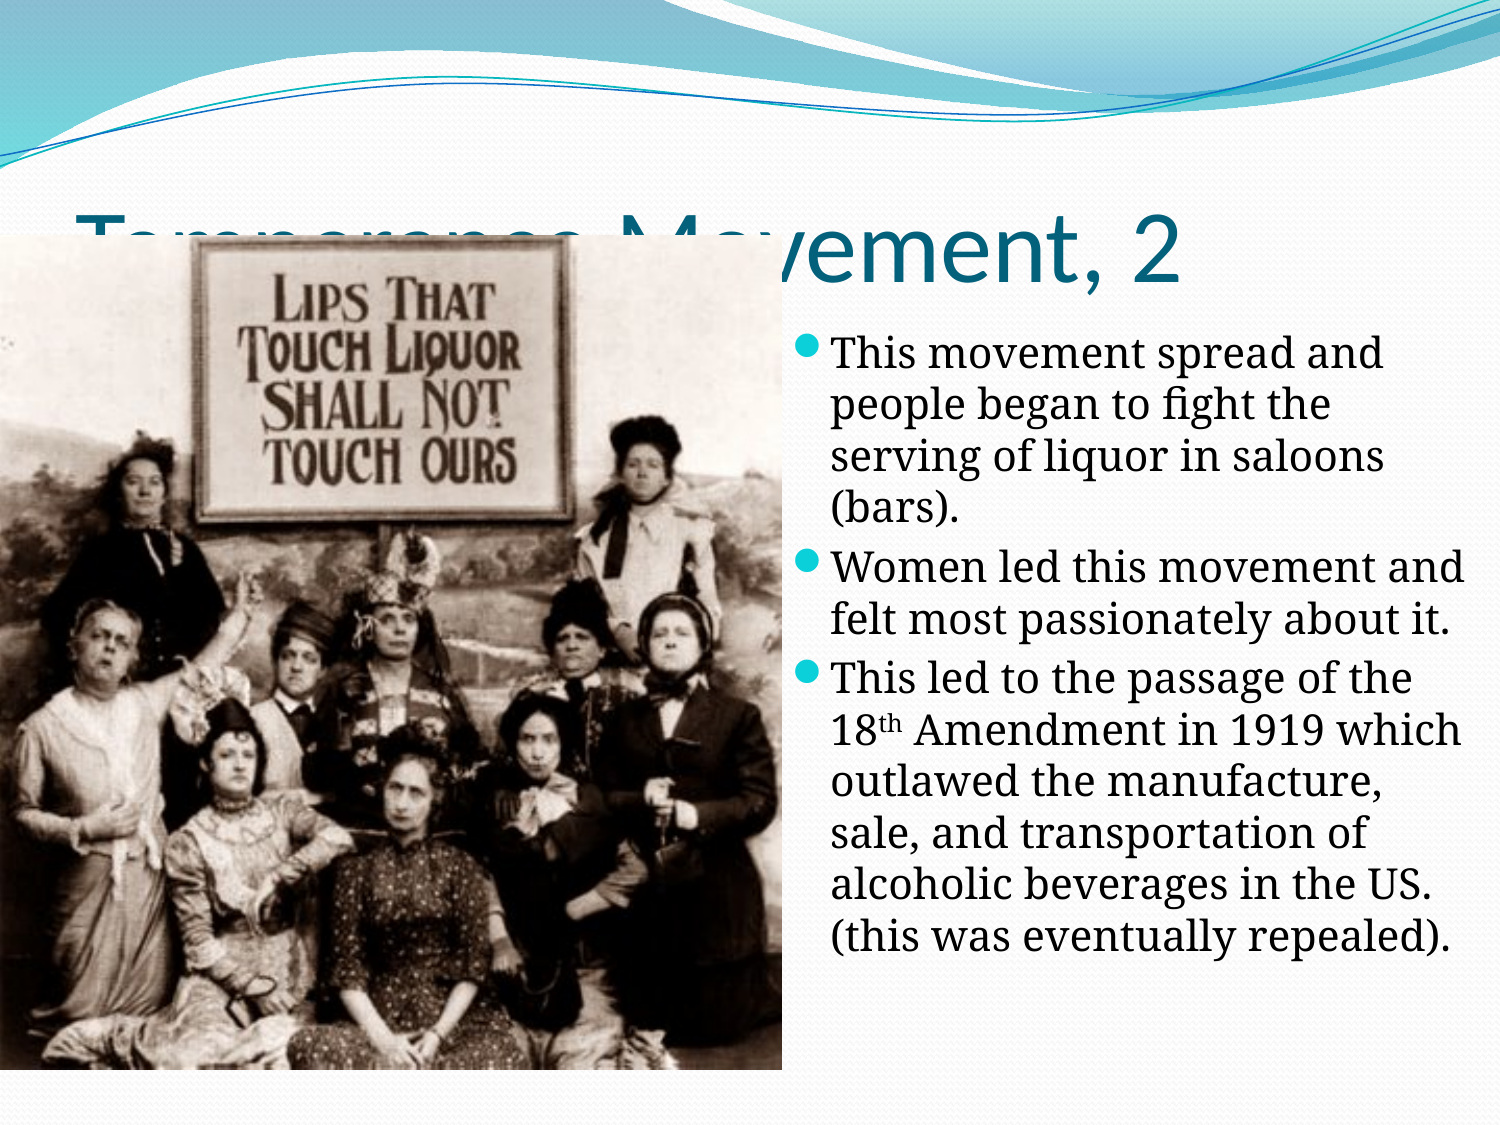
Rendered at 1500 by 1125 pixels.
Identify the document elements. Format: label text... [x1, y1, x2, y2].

list This movement spread and people began to fight the serving of liquor in saloons (bars). Women led this movement and felt most passionately about it. This led to the passage of the 18th Amendment in 1919 which outlawed the manufacture, sale, and transportation of alcoholic beverages in the US. (this was eventually repealed). [788, 318, 1490, 1068]
picture [0, 235, 782, 1070]
title Temperance Movement, 2 [75, 115, 1425, 303]
